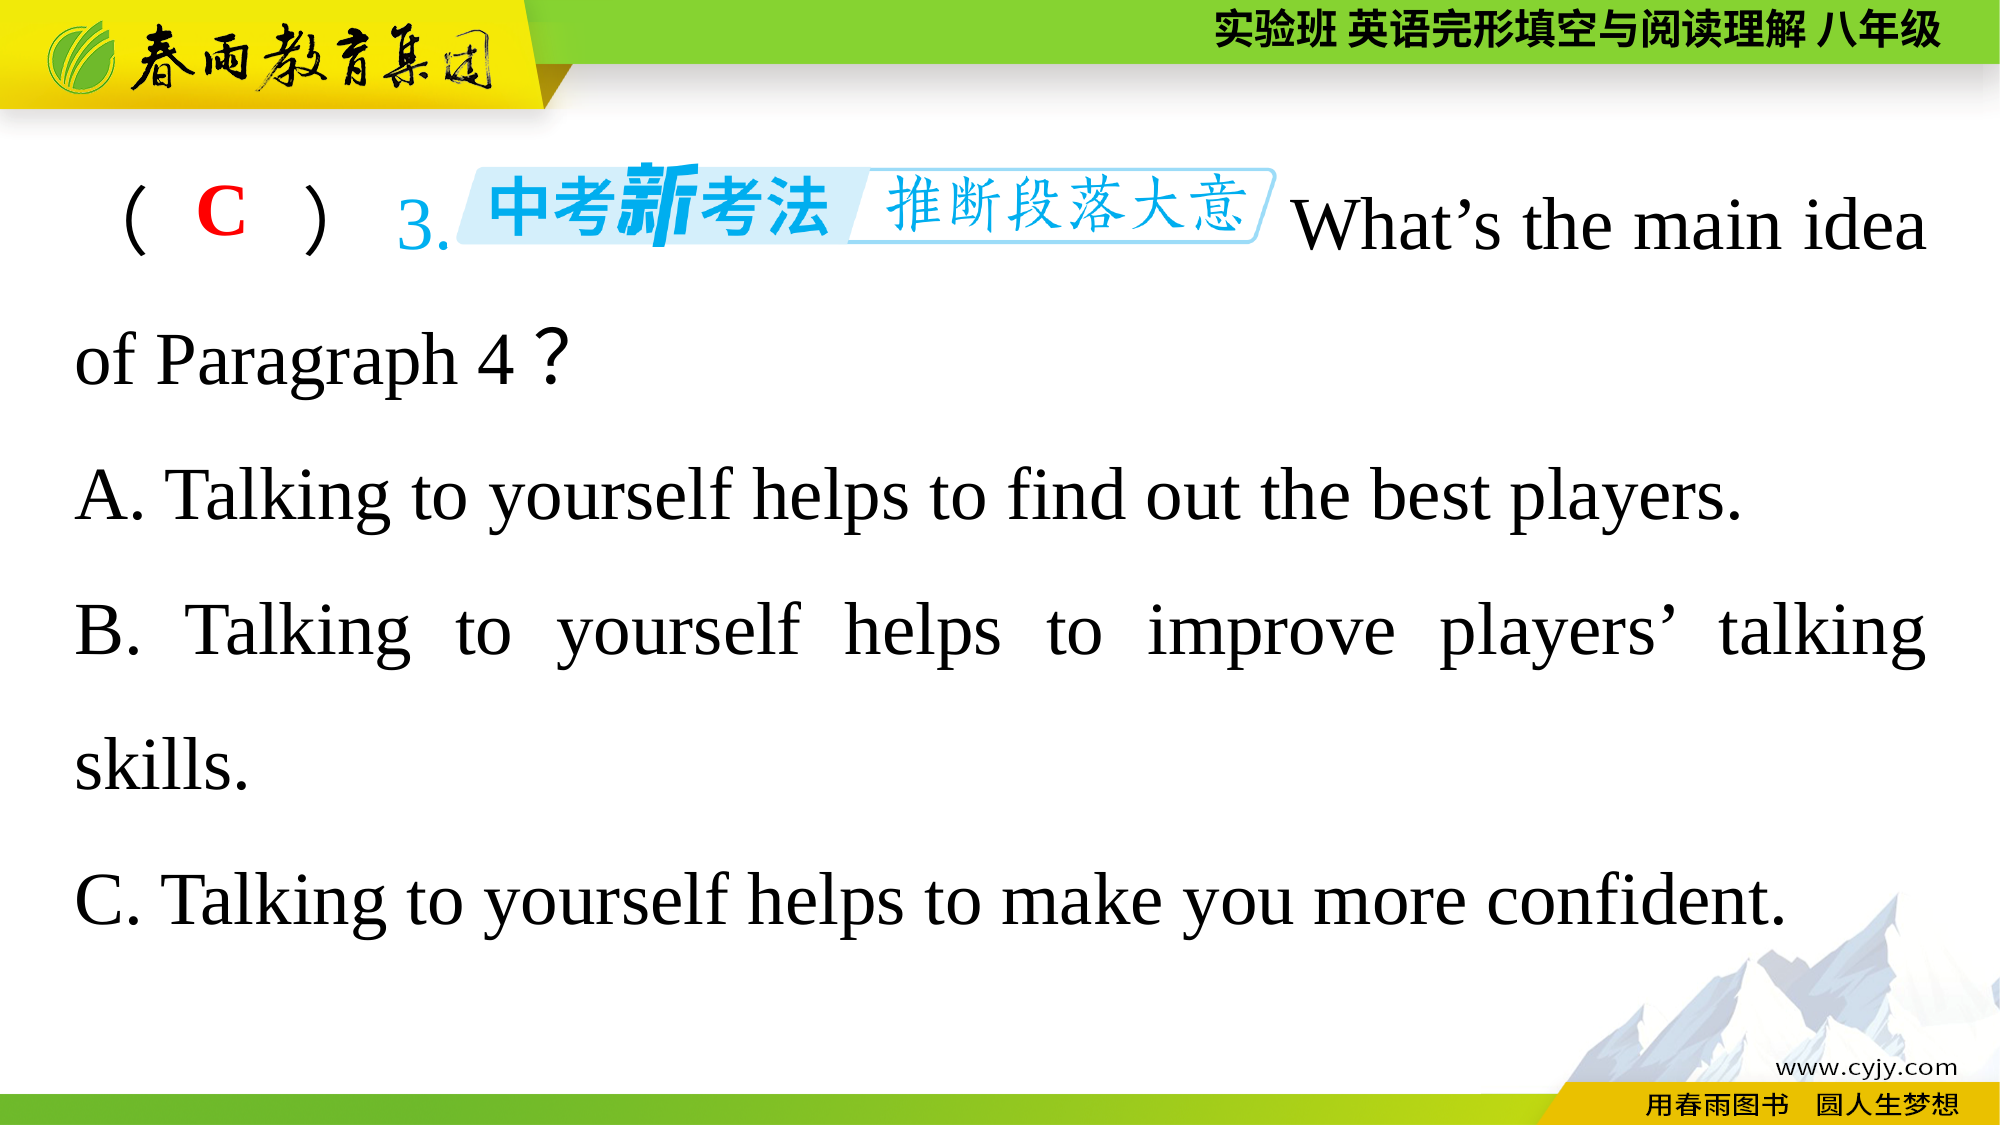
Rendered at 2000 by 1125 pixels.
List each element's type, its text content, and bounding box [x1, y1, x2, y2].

text_box C [181, 153, 266, 258]
picture [0, 0, 2000, 1125]
list （ ）3. What’s the main idea of Paragraph 4？ A. Talking to yourself helps to find out the best players. B. Talking to yourself helps to improve players’ talking skills. C. Talking to yourself helps to make you more confident. [59, 122, 1944, 956]
